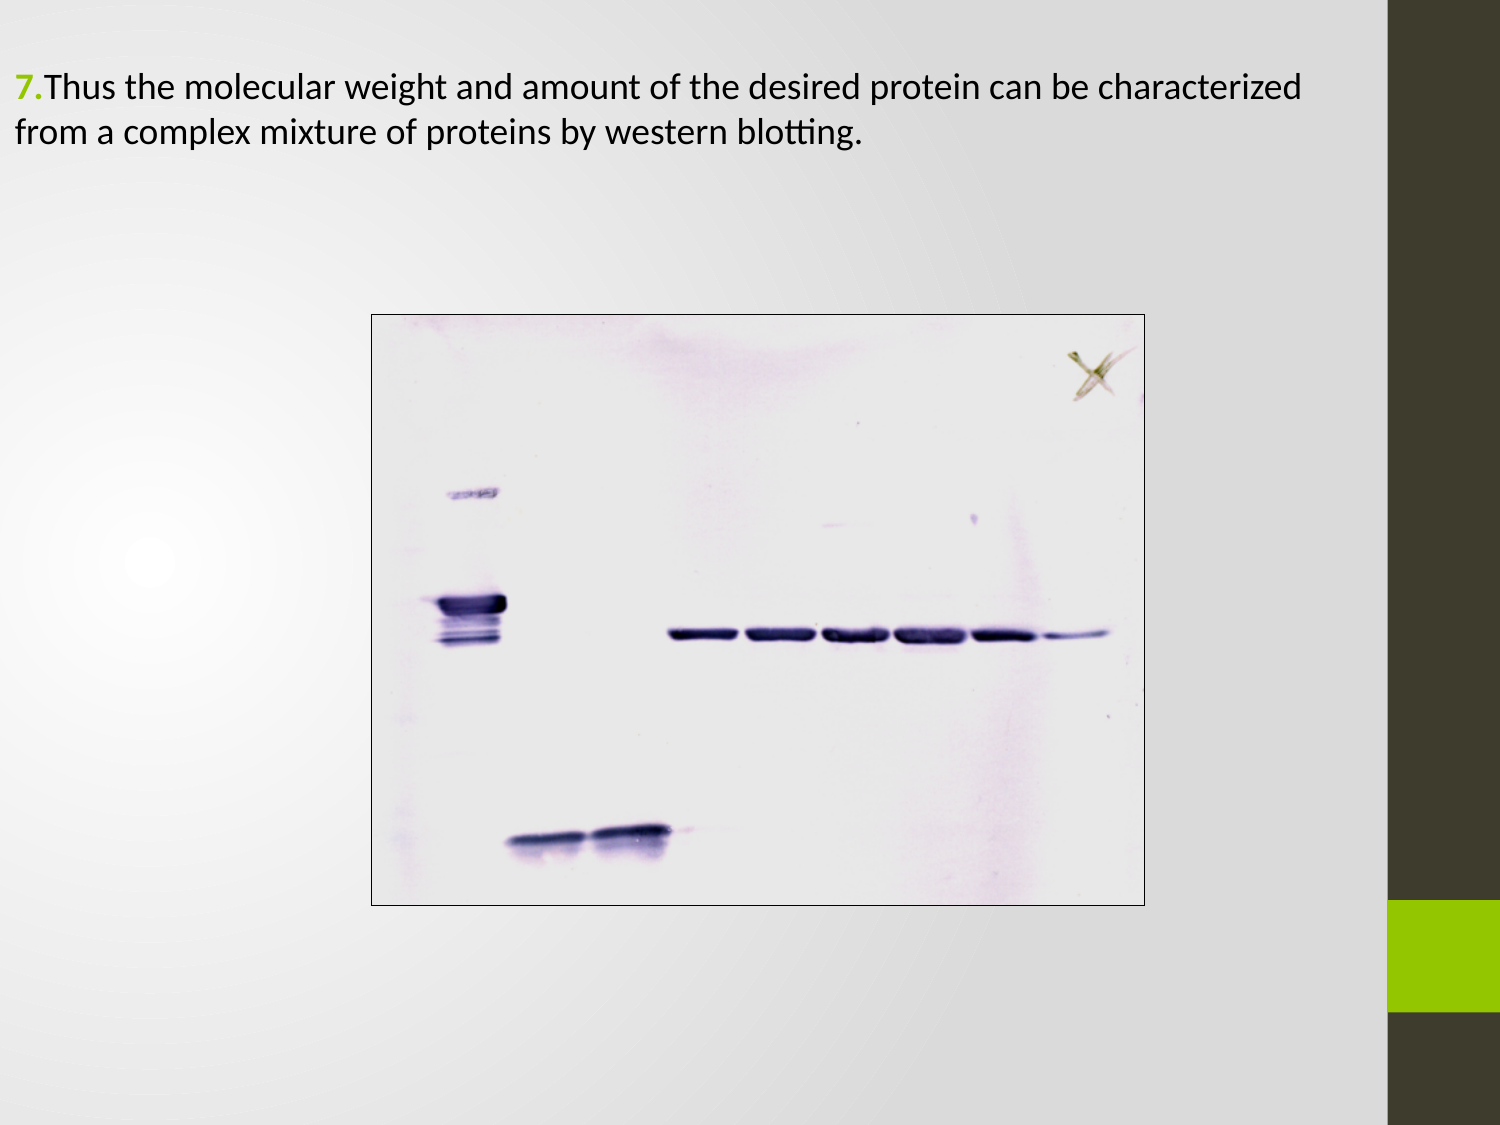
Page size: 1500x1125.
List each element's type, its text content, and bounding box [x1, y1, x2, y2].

picture [371, 313, 1146, 906]
text_box 7.Thus the molecular weight and amount of the desired protein can be characterized from a complex mixture of proteins by western blotting. [0, 54, 1388, 160]
